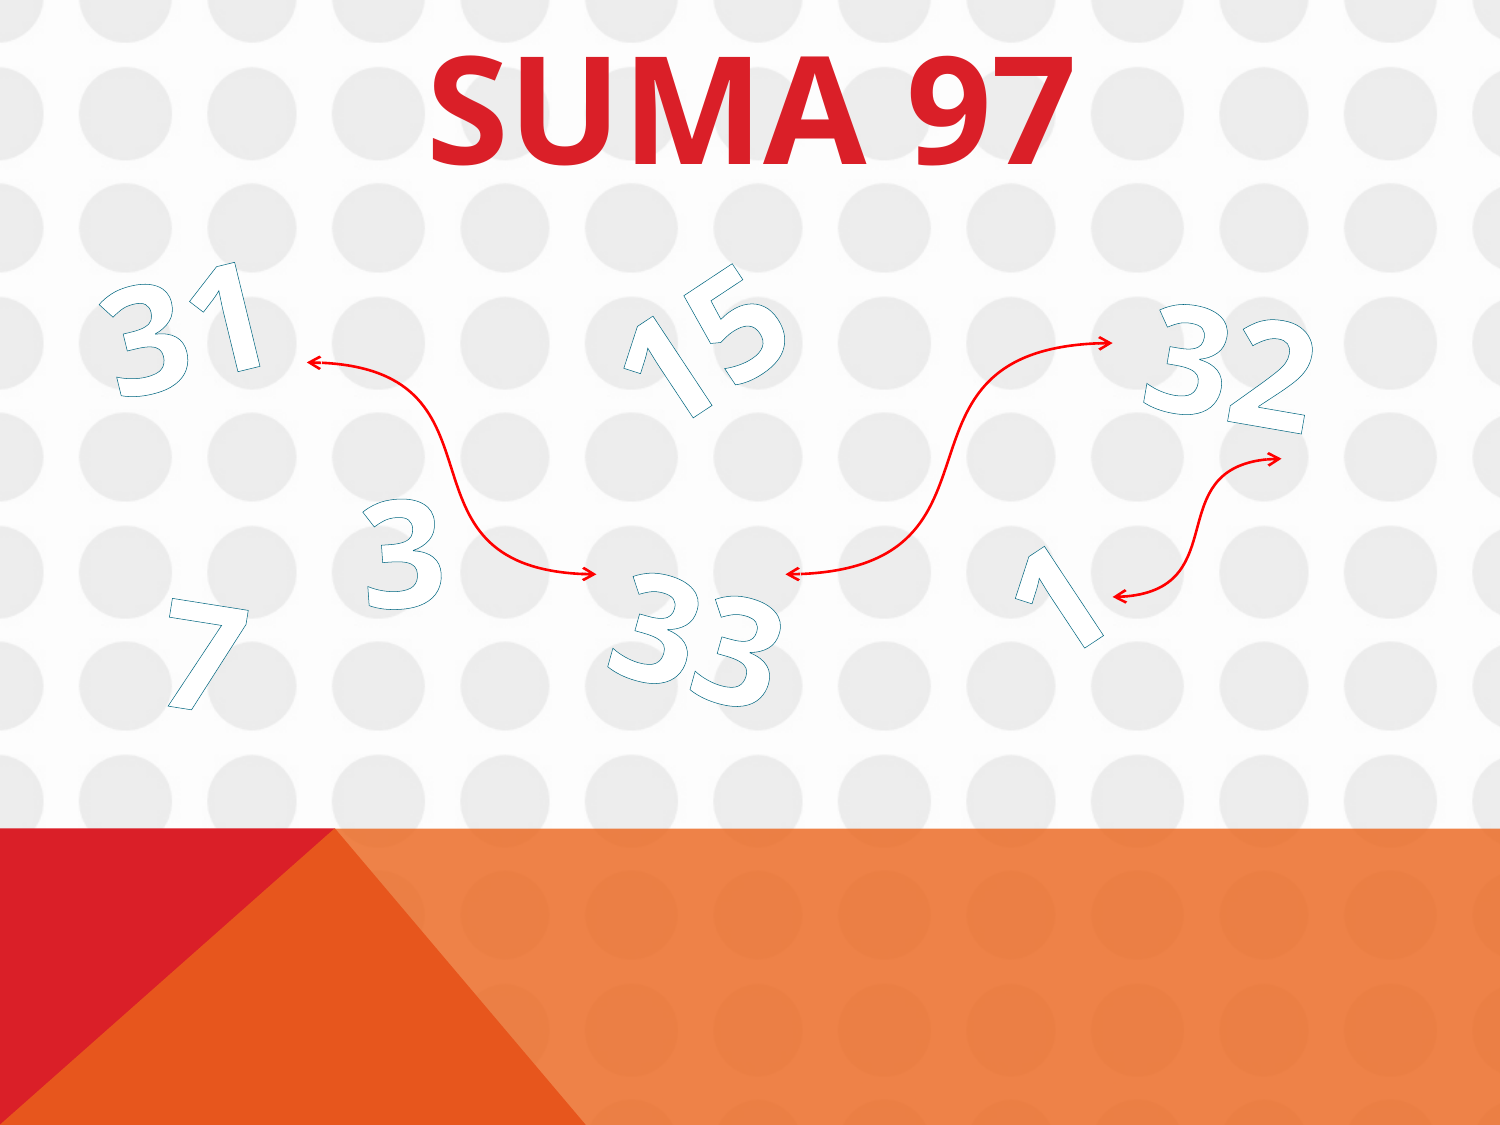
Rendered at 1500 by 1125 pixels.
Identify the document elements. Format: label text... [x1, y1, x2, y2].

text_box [1112, 458, 1282, 598]
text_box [306, 362, 597, 575]
text_box 7 [130, 545, 276, 757]
text_box 32 [1117, 248, 1348, 475]
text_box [785, 342, 1113, 575]
text_box 31 [64, 204, 301, 442]
text_box 1 [975, 582, 1157, 710]
text_box 3 [346, 583, 467, 649]
title Suma 97 [135, 60, 1369, 150]
text_box 15 [561, 205, 819, 479]
text_box 33 [576, 513, 820, 756]
